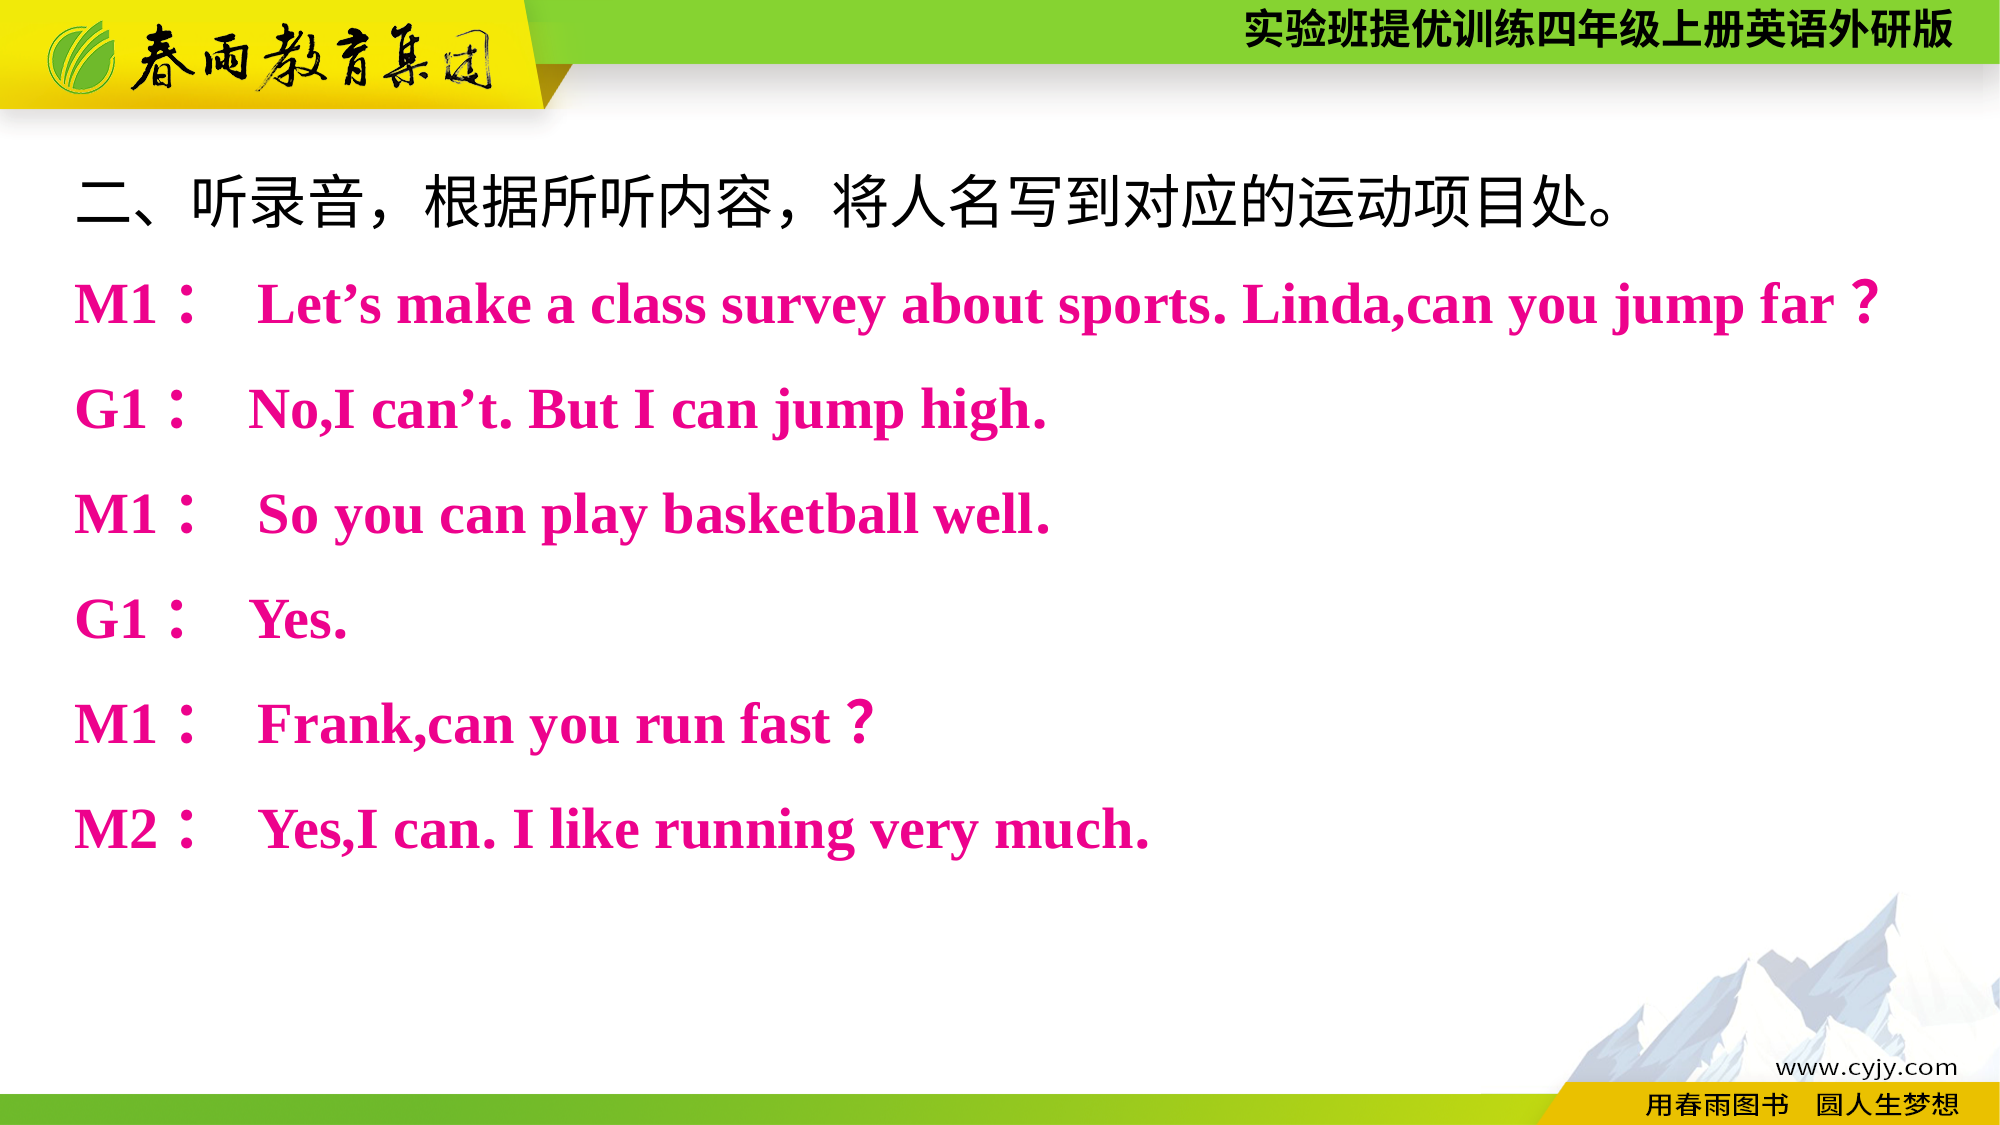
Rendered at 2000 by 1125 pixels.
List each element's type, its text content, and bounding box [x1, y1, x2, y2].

picture [0, 0, 2000, 1125]
list 二、听录音，根据所听内容，将人名写到对应的运动项目处。 [59, 122, 1944, 222]
text_box M1： Let’s make a class survey about sports. Linda,can you jump far？ G1： No,I can’t. But I can jump high. M1： So you can play basketball well. G1： Yes. M1： Frank,can you run fast？ M2： Yes,I can. I like running very much. [59, 222, 1944, 868]
